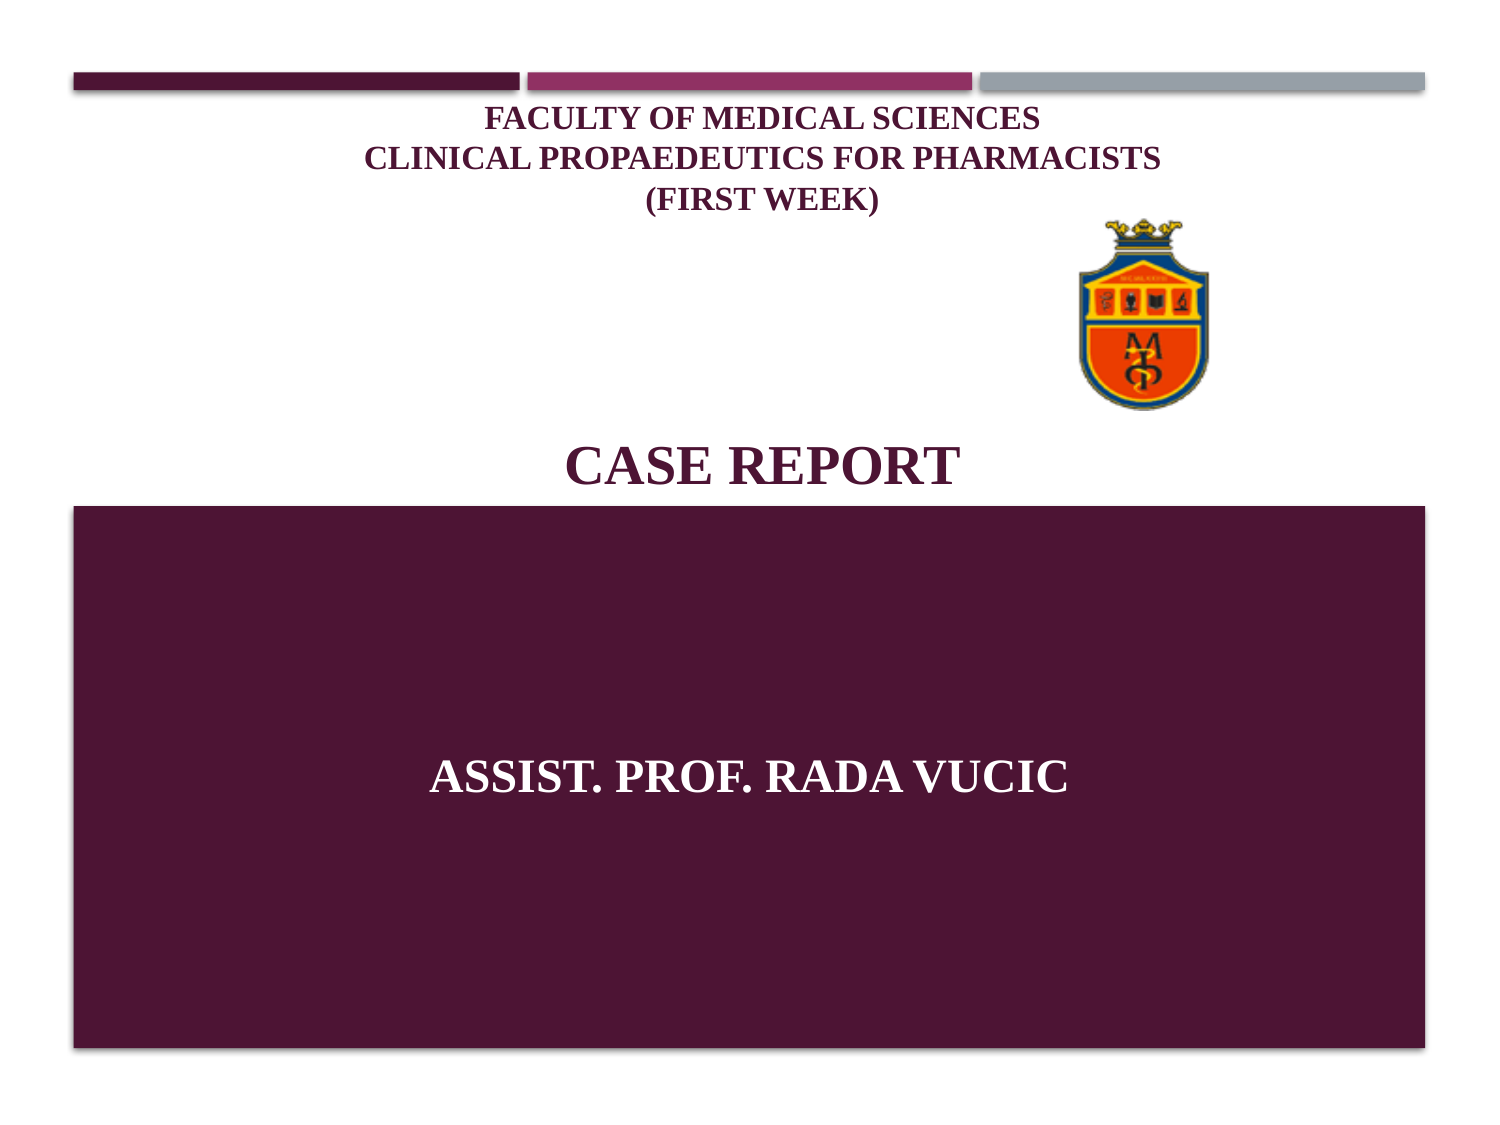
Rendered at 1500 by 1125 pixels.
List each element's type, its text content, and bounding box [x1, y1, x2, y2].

subtitle Assist. Prof. Rada Vucic [225, 737, 1275, 943]
picture [1074, 211, 1213, 412]
title FACULTY OF MEDICAL SCIENCES CLINICAL PROPAEDEUTICS FOR PHARMACISTS (first week) caSE REPORT [62, 87, 1388, 504]
